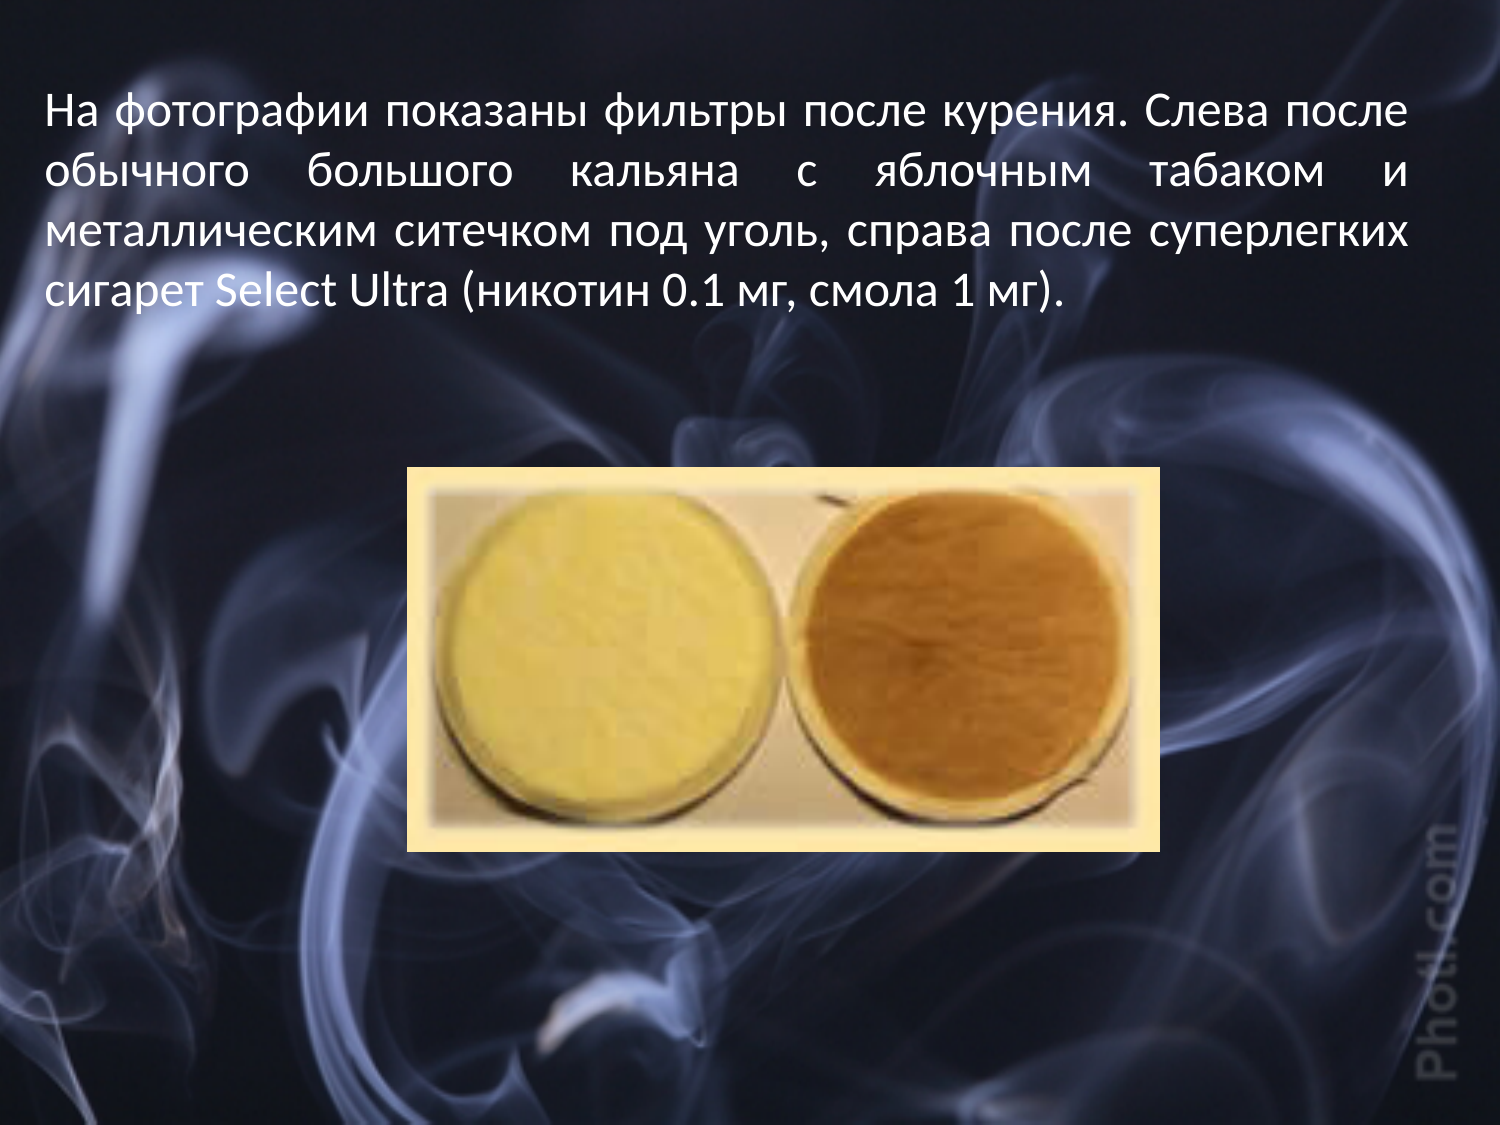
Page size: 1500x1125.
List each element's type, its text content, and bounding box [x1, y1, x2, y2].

title На фотографии показаны фильтры после курения. Слева после обычного большого кальяна с яблочным табаком и металлическим ситечком под уголь, справа после суперлегких сигарет Select Ultra (никотин 0.1 мг, смола 1 мг). [29, 90, 1425, 303]
picture [0, 0, 1500, 1125]
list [407, 467, 1160, 852]
